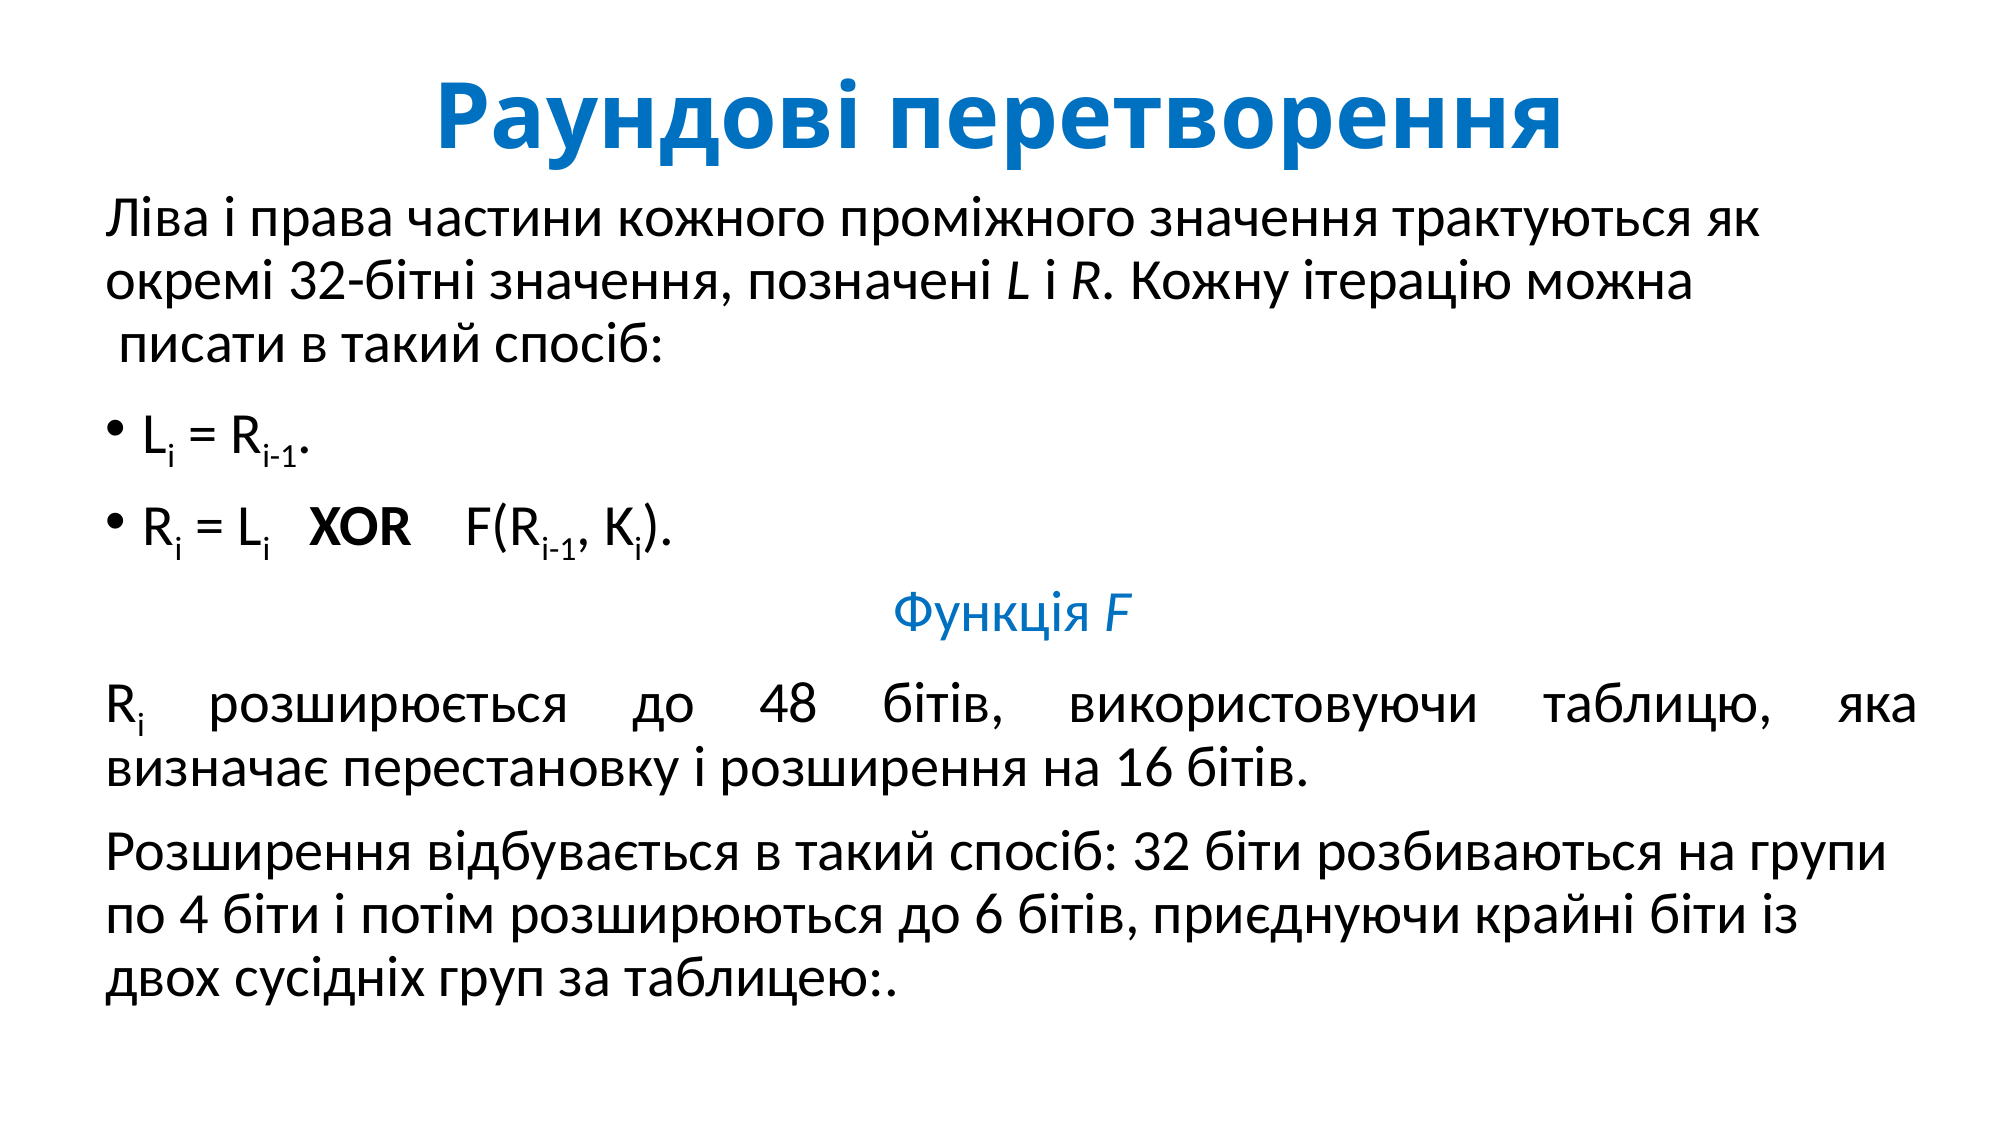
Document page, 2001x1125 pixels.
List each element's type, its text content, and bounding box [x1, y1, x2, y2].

title Раундові перетворення [137, 59, 1863, 178]
list Ліва і права частини кожного проміжного значення трактуються як окремі 32-бітні значення, позначені L і R. Кожну ітерацію можна писати в такий спосіб: Li = Ri-1. Ri = Li XOR F(Ri-1, Ki). Функція F Ri розширюється до 48 бітів, використовуючи таблицю, яка визначає перестановку і розширення на 16 бітів. Розширення відбувається в такий спосіб: 32 біти розбиваються на групи по 4 біти і потім розширюються до 6 бітів, приєднуючи крайні біти із двох сусідніх груп за таблицею:. [90, 178, 1935, 1077]
